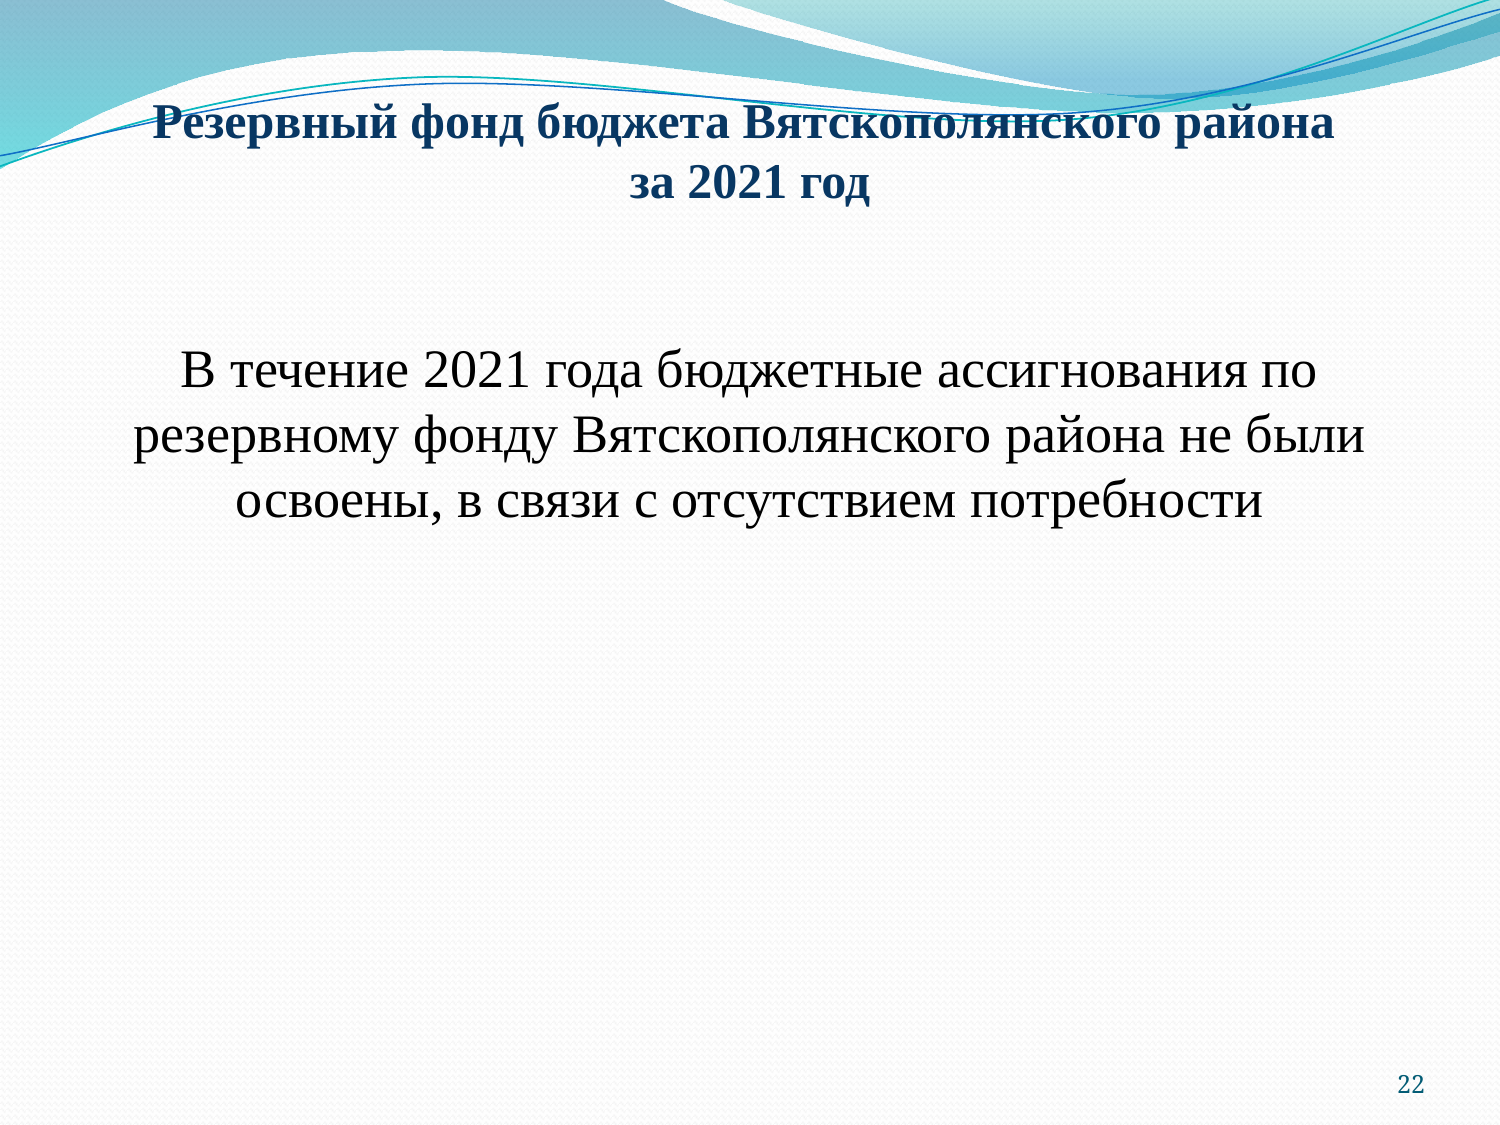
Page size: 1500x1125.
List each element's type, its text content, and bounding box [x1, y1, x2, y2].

list В течение 2021 года бюджетные ассигнования по резервному фонду Вятскополянского района не были освоены, в связи с отсутствием потребности [75, 326, 1425, 835]
slide_number 22 [1299, 1042, 1425, 1103]
title Резервный фонд бюджета Вятскополянского района за 2021 год [75, 30, 1425, 209]
